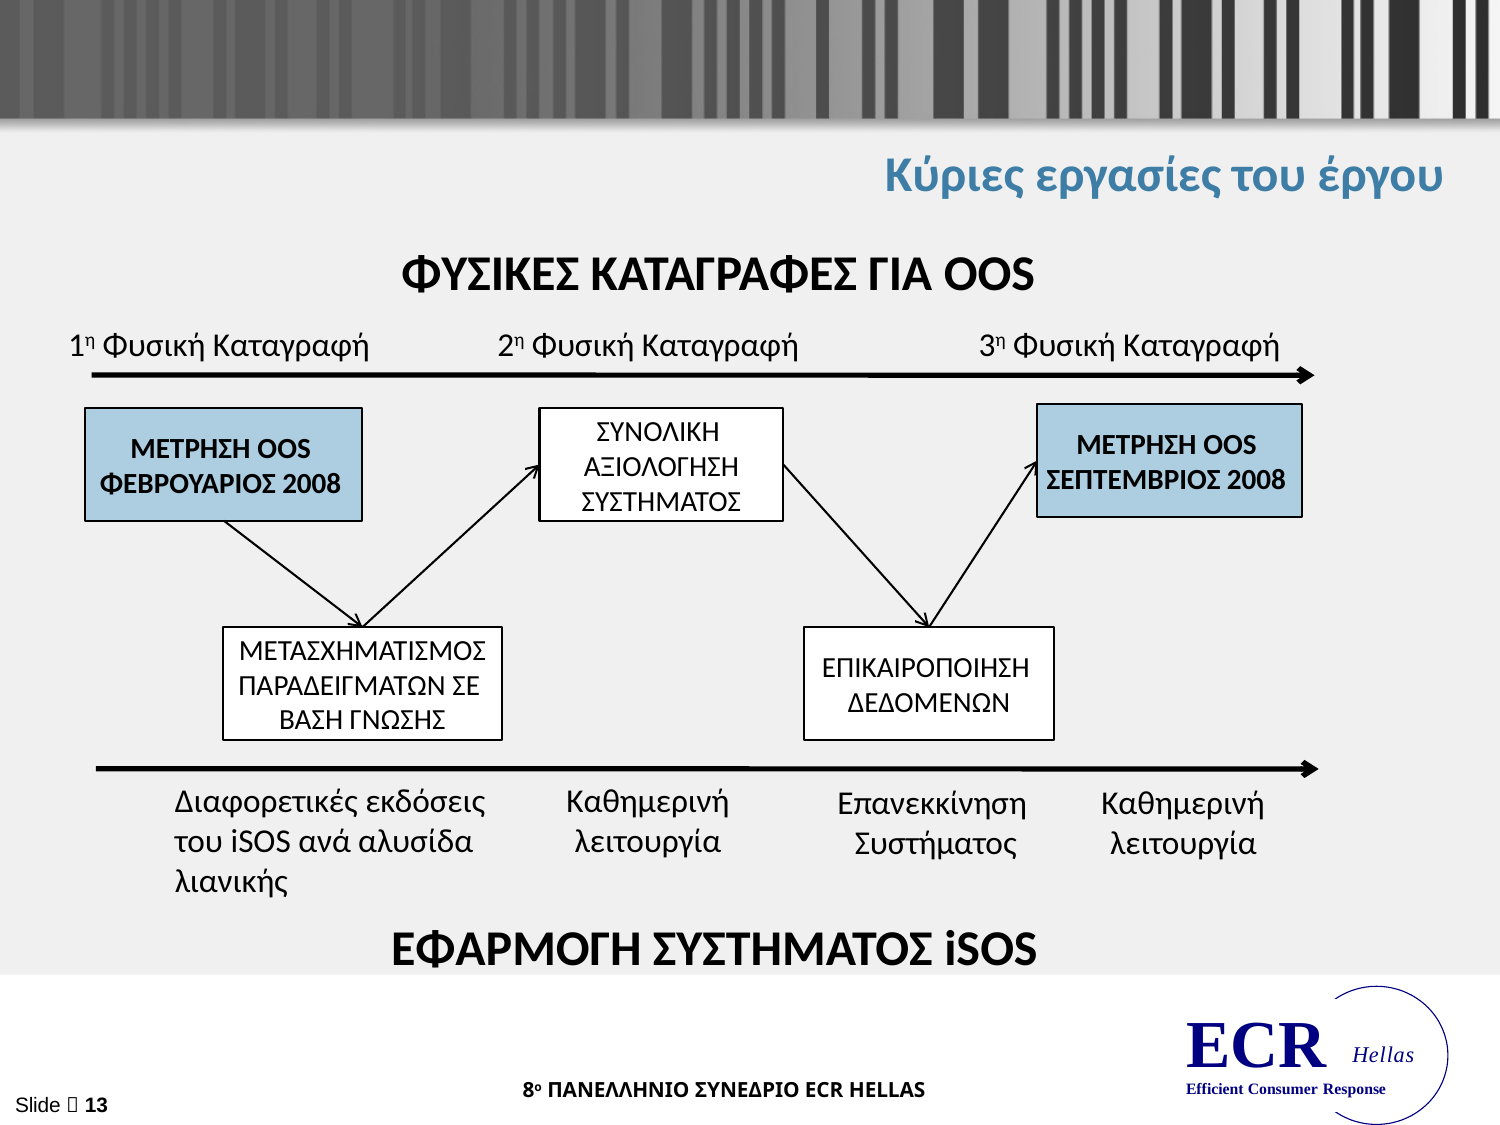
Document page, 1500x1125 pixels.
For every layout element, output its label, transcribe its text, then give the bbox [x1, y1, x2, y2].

text_box ΕΦΑΡΜΟΓΗ ΣΥΣΤΗΜΑΤΟΣ iSOS [376, 908, 1053, 983]
text_box 2η Φυσική Καταγραφή [482, 315, 815, 371]
text_box Διαφορετικές εκδόσεις του iSOS ανά αλυσίδα λιανικής [160, 779, 525, 907]
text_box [369, 456, 533, 635]
text_box 1η Φυσική Καταγραφή [53, 315, 386, 371]
text_box Καθημερινή λειτουργία [529, 779, 767, 867]
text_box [239, 504, 347, 644]
picture [0, 0, 1500, 1125]
title Κύριες εργασίες του έργου [65, 138, 1445, 238]
text_box Καθημερινή λειτουργία [1064, 779, 1302, 869]
text_box Επανεκκίνηση Συστήματος [822, 779, 1050, 869]
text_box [899, 489, 1067, 599]
text_box ΕΠΙΚΑΙΡΟΠΟΙΗΣΗ ΔΕΔΟΜΕΝΩΝ [804, 627, 1055, 740]
text_box 3η Φυσική Καταγραφή [963, 315, 1296, 371]
text_box ΜΕΤΡΗΣΗ OOS ΣΕΠΤΕΜΒΡΙΟΣ 2008 [1037, 404, 1302, 517]
text_box ΦΥΣΙΚΕΣ ΚΑΤΑΓΡΑΦΕΣ ΓΙΑ OOS [386, 233, 1050, 308]
footer Slide  13 [0, 1084, 176, 1125]
text_box ΜΕΤΑΣΧΗΜΑΤΙΣΜΟΣ ΠΑΡΑΔΕΙΓΜΑΤΩΝ ΣΕ ΒΑΣΗ ΓΝΩΣΗΣ [222, 627, 503, 740]
text_box ΣΥΝΟΛΙΚΗ ΑΞΙΟΛΟΓΗΣΗ ΣΥΣΤΗΜΑΤΟΣ [539, 408, 784, 521]
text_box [783, 464, 930, 628]
text_box ΜΕΤΡΗΣΗ OOS ΦΕΒΡΟΥΑΡΙΟΣ 2008 [85, 408, 363, 521]
